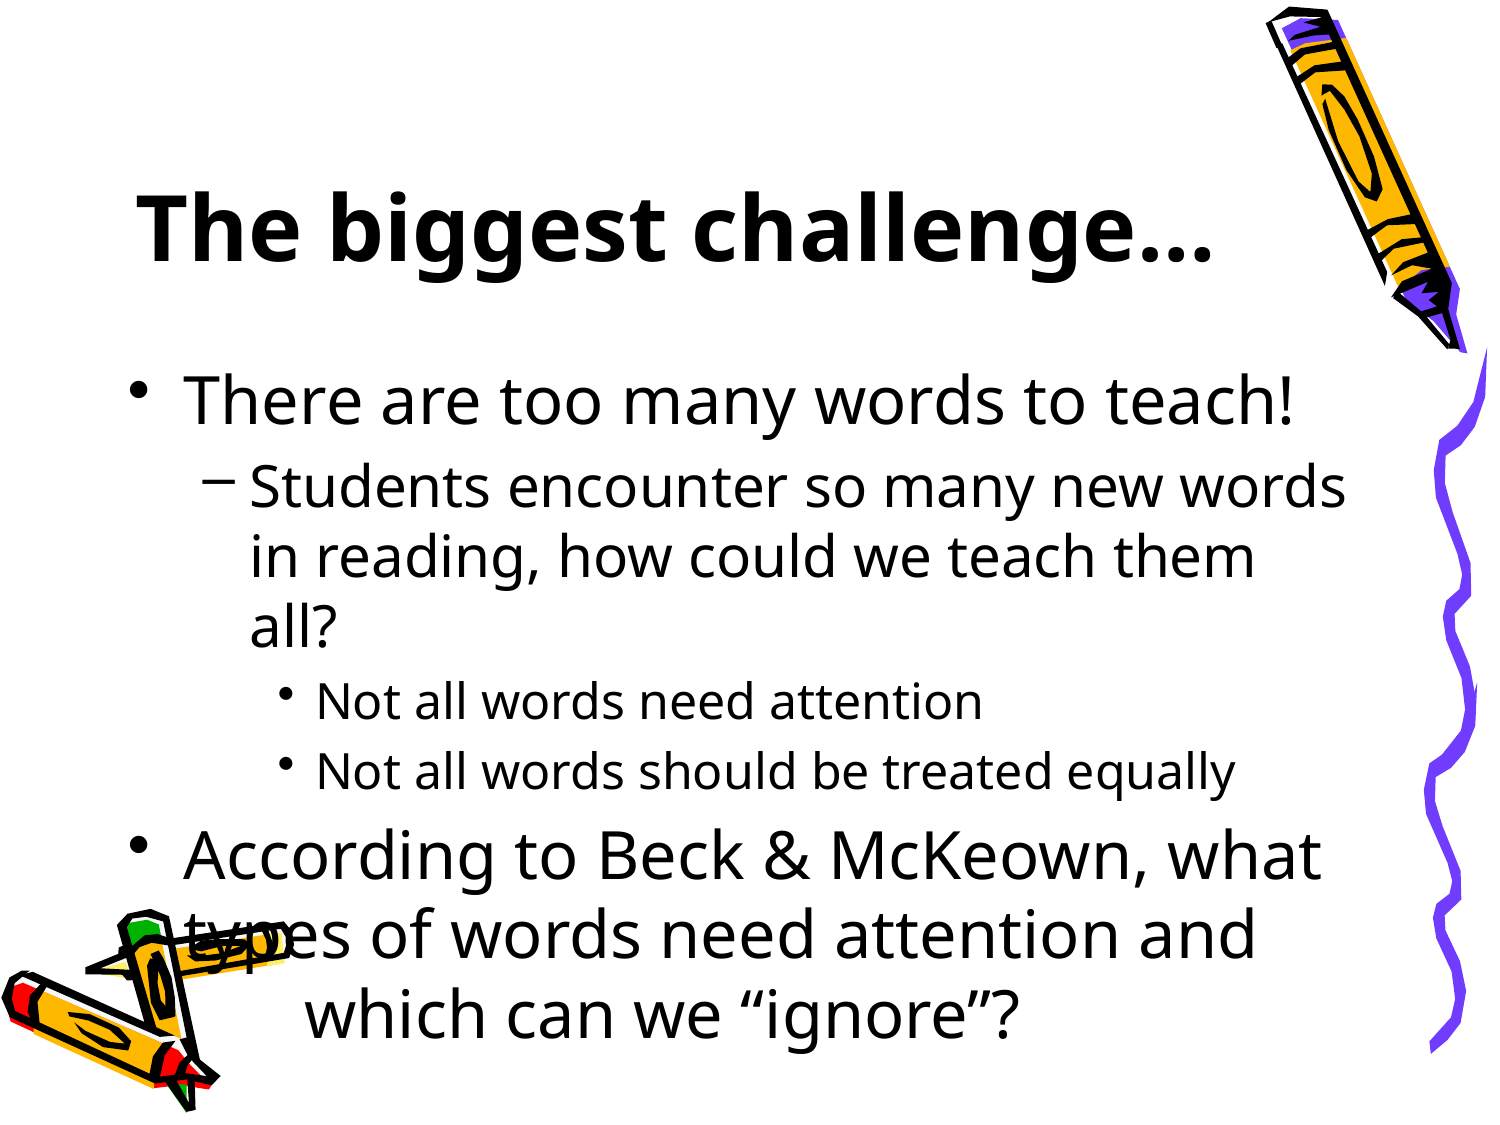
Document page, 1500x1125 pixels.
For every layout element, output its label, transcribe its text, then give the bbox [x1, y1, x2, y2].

list There are too many words to teach! Students encounter so many new words in reading, how could we teach them all? Not all words need attention Not all words should be treated equally According to Beck & McKeown, what types of words need attention and which can we “ignore”? [112, 349, 1376, 951]
title The biggest challenge… [112, 24, 1240, 288]
